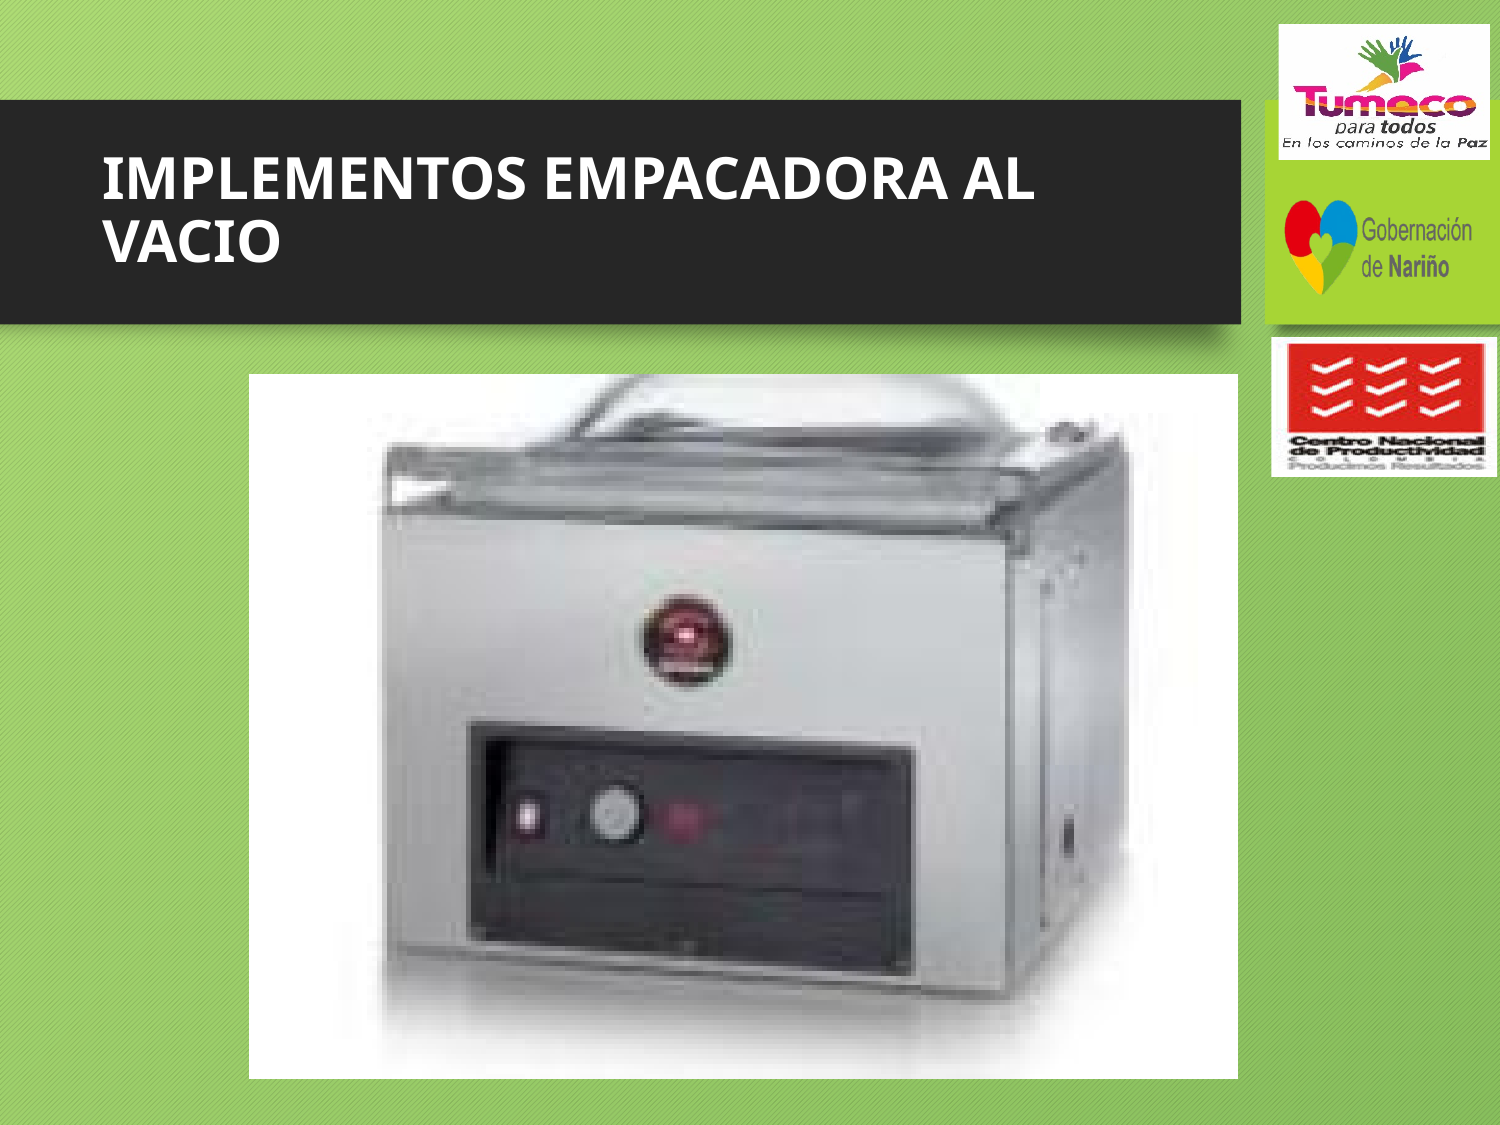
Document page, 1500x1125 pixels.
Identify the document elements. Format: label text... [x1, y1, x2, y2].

picture [1265, 325, 1500, 478]
title IMPLEMENTOS EMPACADORA AL VACIO [87, 123, 1219, 301]
picture [1278, 175, 1479, 297]
picture [1278, 24, 1491, 161]
picture [0, 322, 1251, 1080]
